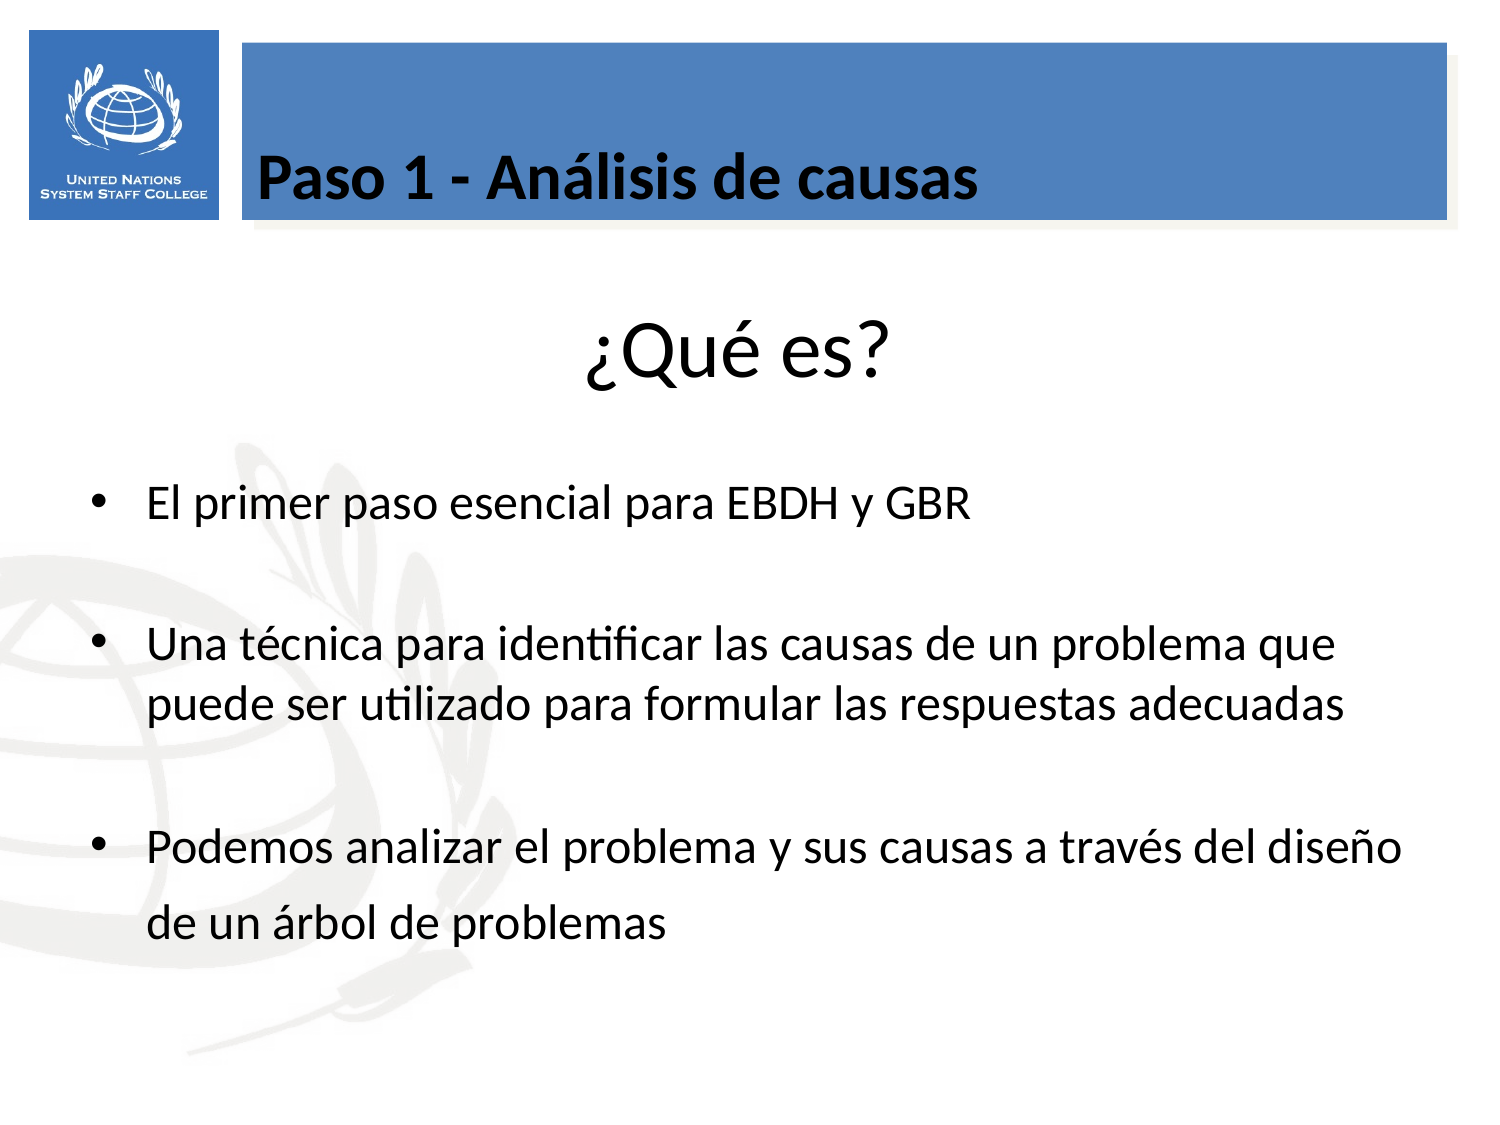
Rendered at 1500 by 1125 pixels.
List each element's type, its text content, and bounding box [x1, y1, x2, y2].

picture [29, 30, 219, 220]
text_box Paso 1 - Análisis de causas [242, 42, 1447, 220]
title ¿Qué es? [62, 249, 1413, 438]
list El primer paso esencial para EBDH y GBR Una técnica para identificar las causas de un problema que puede ser utilizado para formular las respuestas adecuadas Podemos analizar el problema y sus causas a través del diseño de un árbol de problemas [74, 462, 1426, 988]
